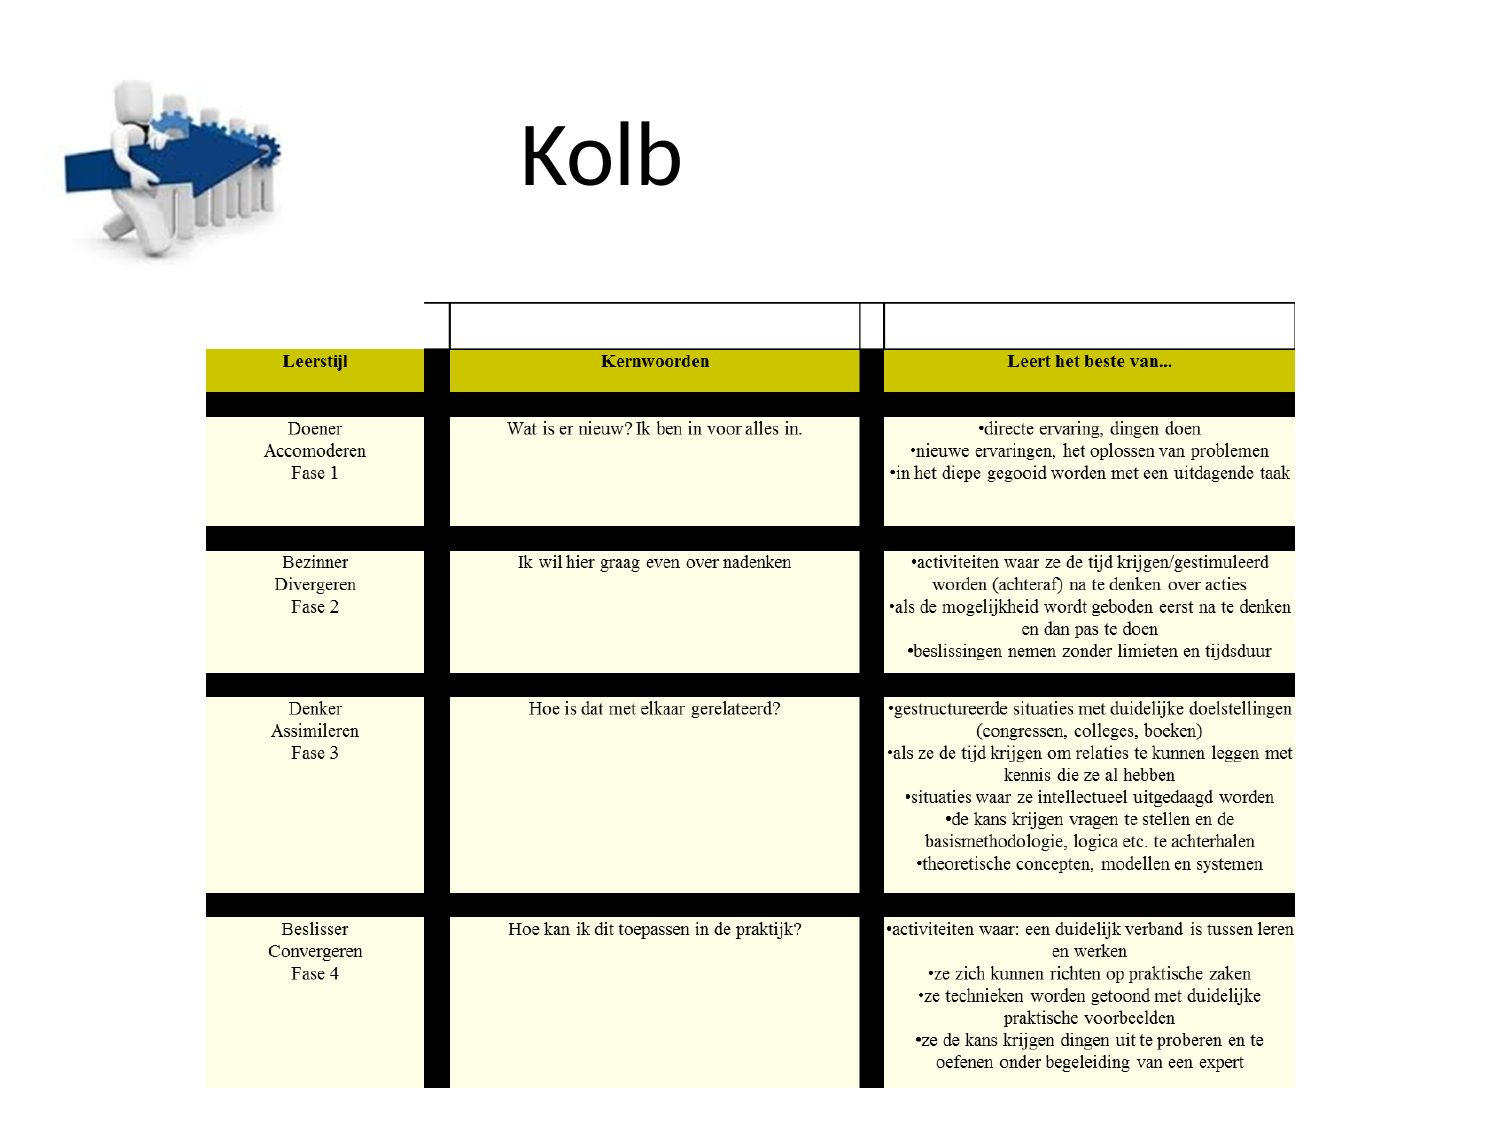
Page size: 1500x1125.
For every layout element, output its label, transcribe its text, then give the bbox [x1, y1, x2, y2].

title Kolb [289, 54, 916, 244]
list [206, 302, 1295, 1088]
picture [17, 66, 327, 281]
